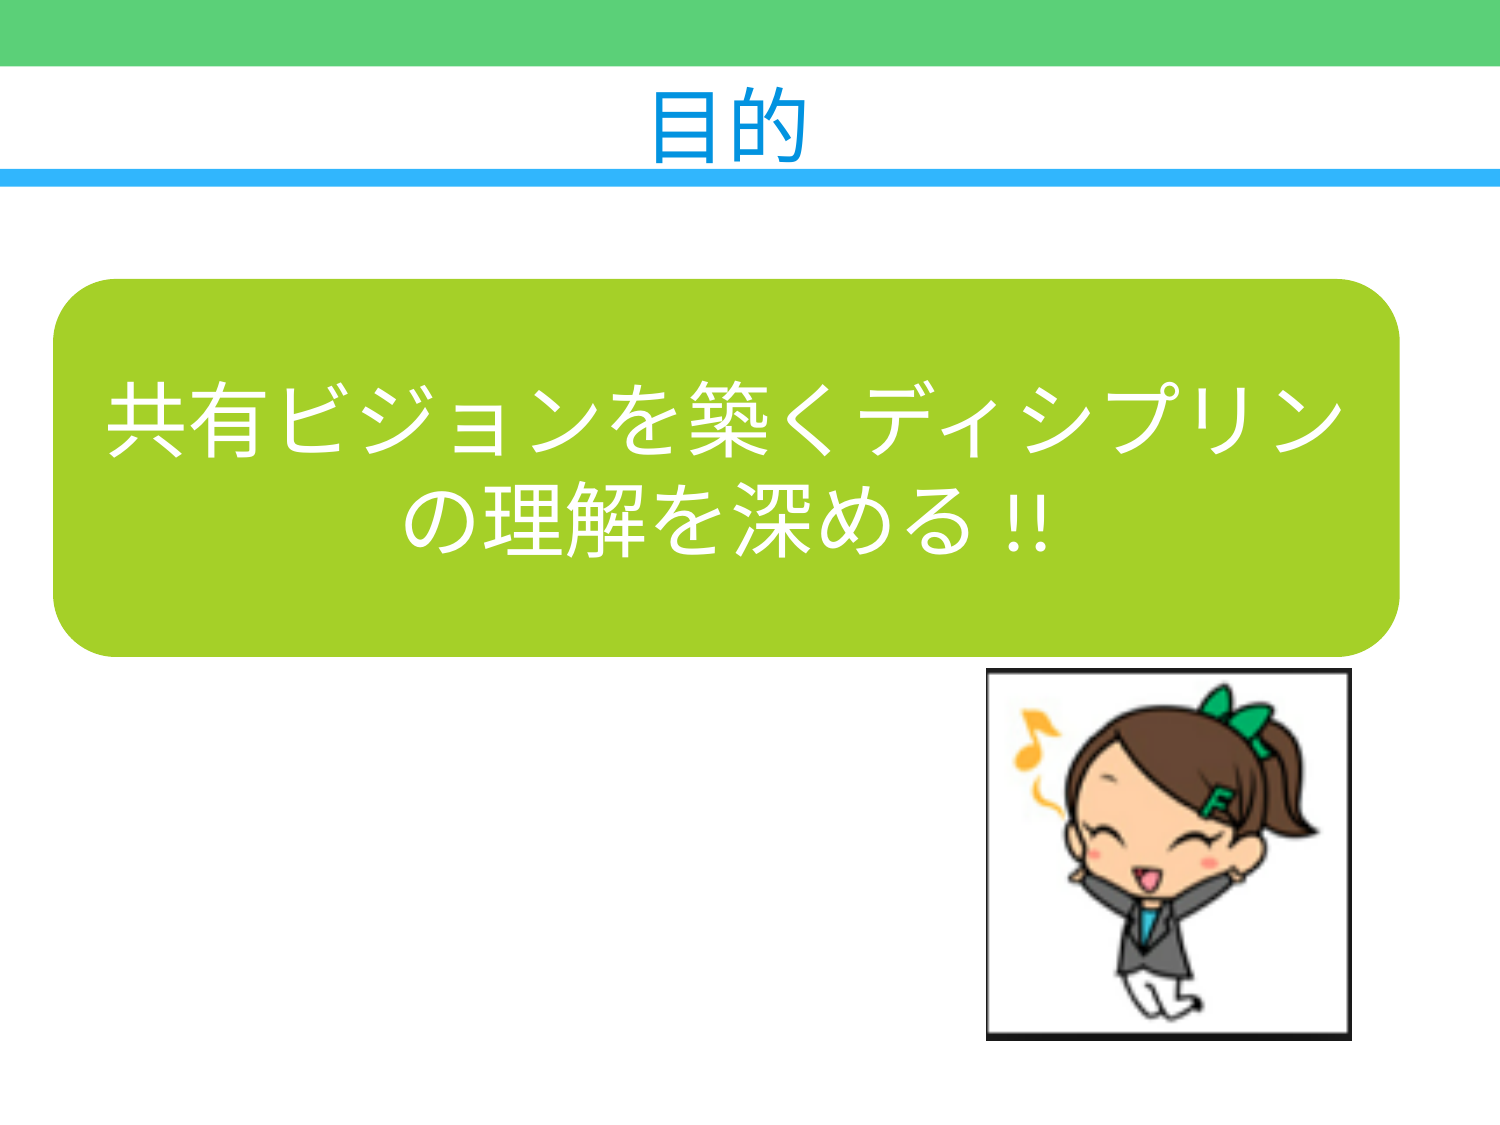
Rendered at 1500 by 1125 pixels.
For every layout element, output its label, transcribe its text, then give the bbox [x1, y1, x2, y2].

text_box 共有ビジョンを築くディシプリン の理解を深める!! [50, 276, 1402, 660]
picture [985, 668, 1352, 1041]
title 目的 [64, 70, 1390, 167]
text_box [0, 167, 1500, 189]
text_box [0, 0, 1500, 68]
